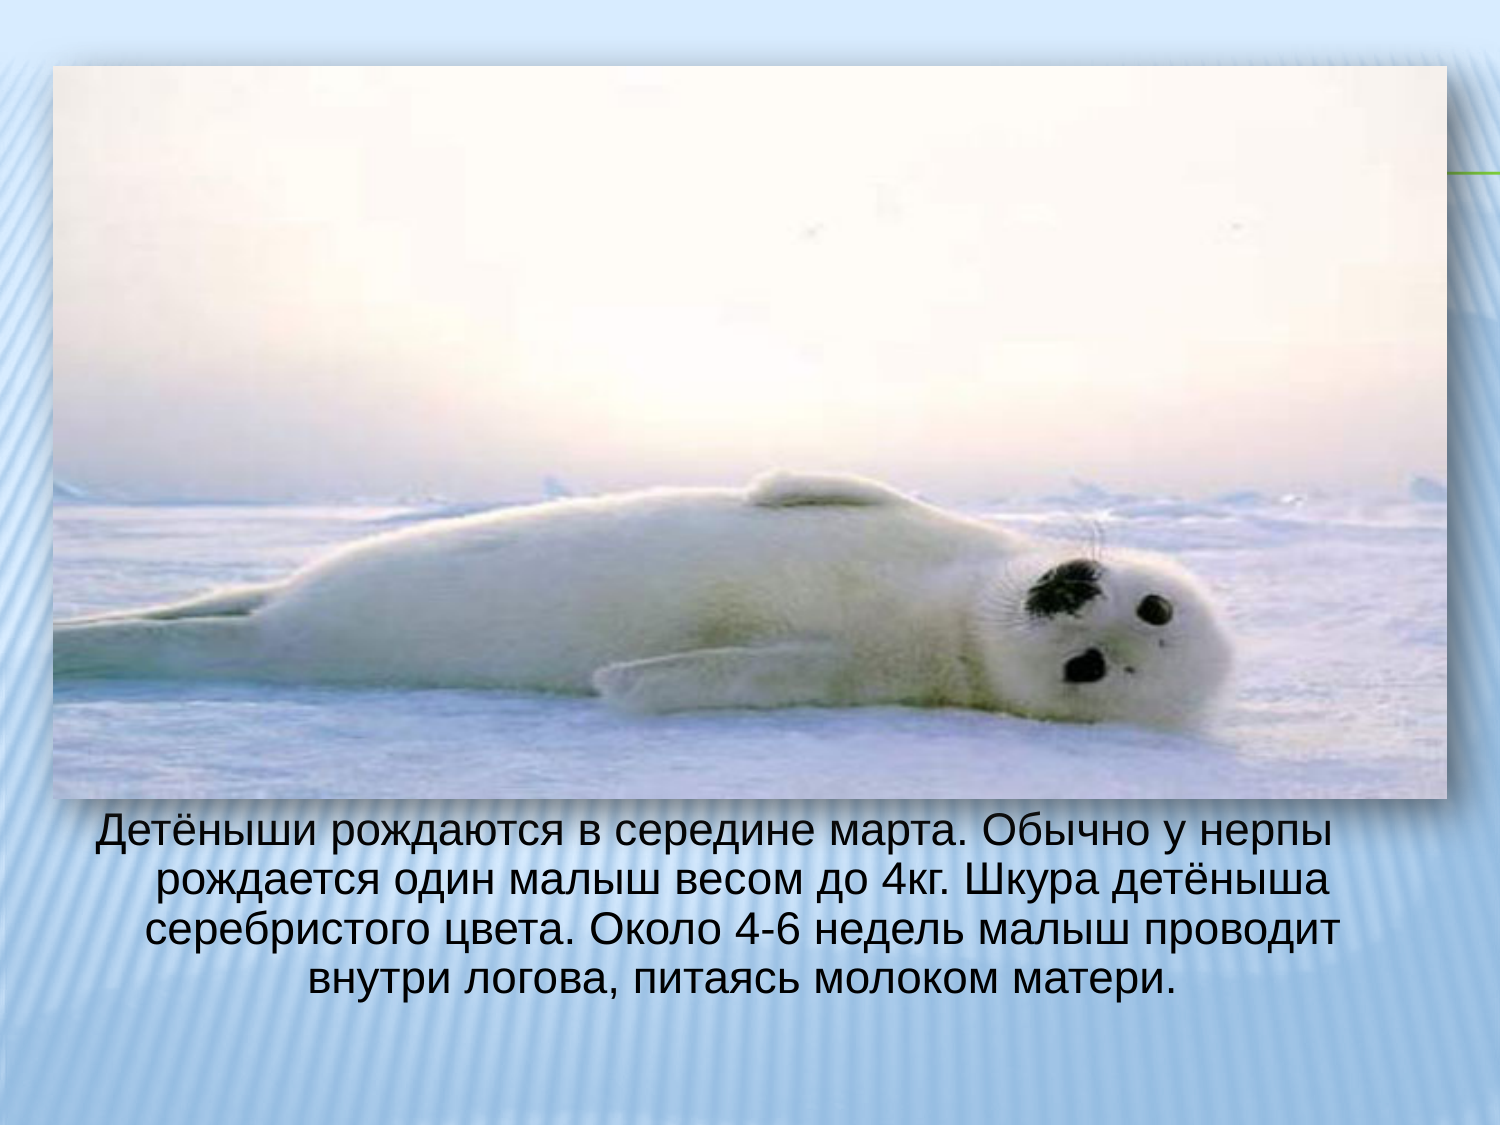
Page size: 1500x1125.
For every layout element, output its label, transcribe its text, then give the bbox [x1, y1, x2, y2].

list Детёныши рождаются в середине марта. Обычно у нерпы рождается один малыш весом до 4кг. Шкура детёныша серебристого цвета. Около 4-6 недель малыш проводит внутри логова, питаясь молоком матери. [46, 823, 1383, 1059]
picture [52, 66, 1448, 799]
